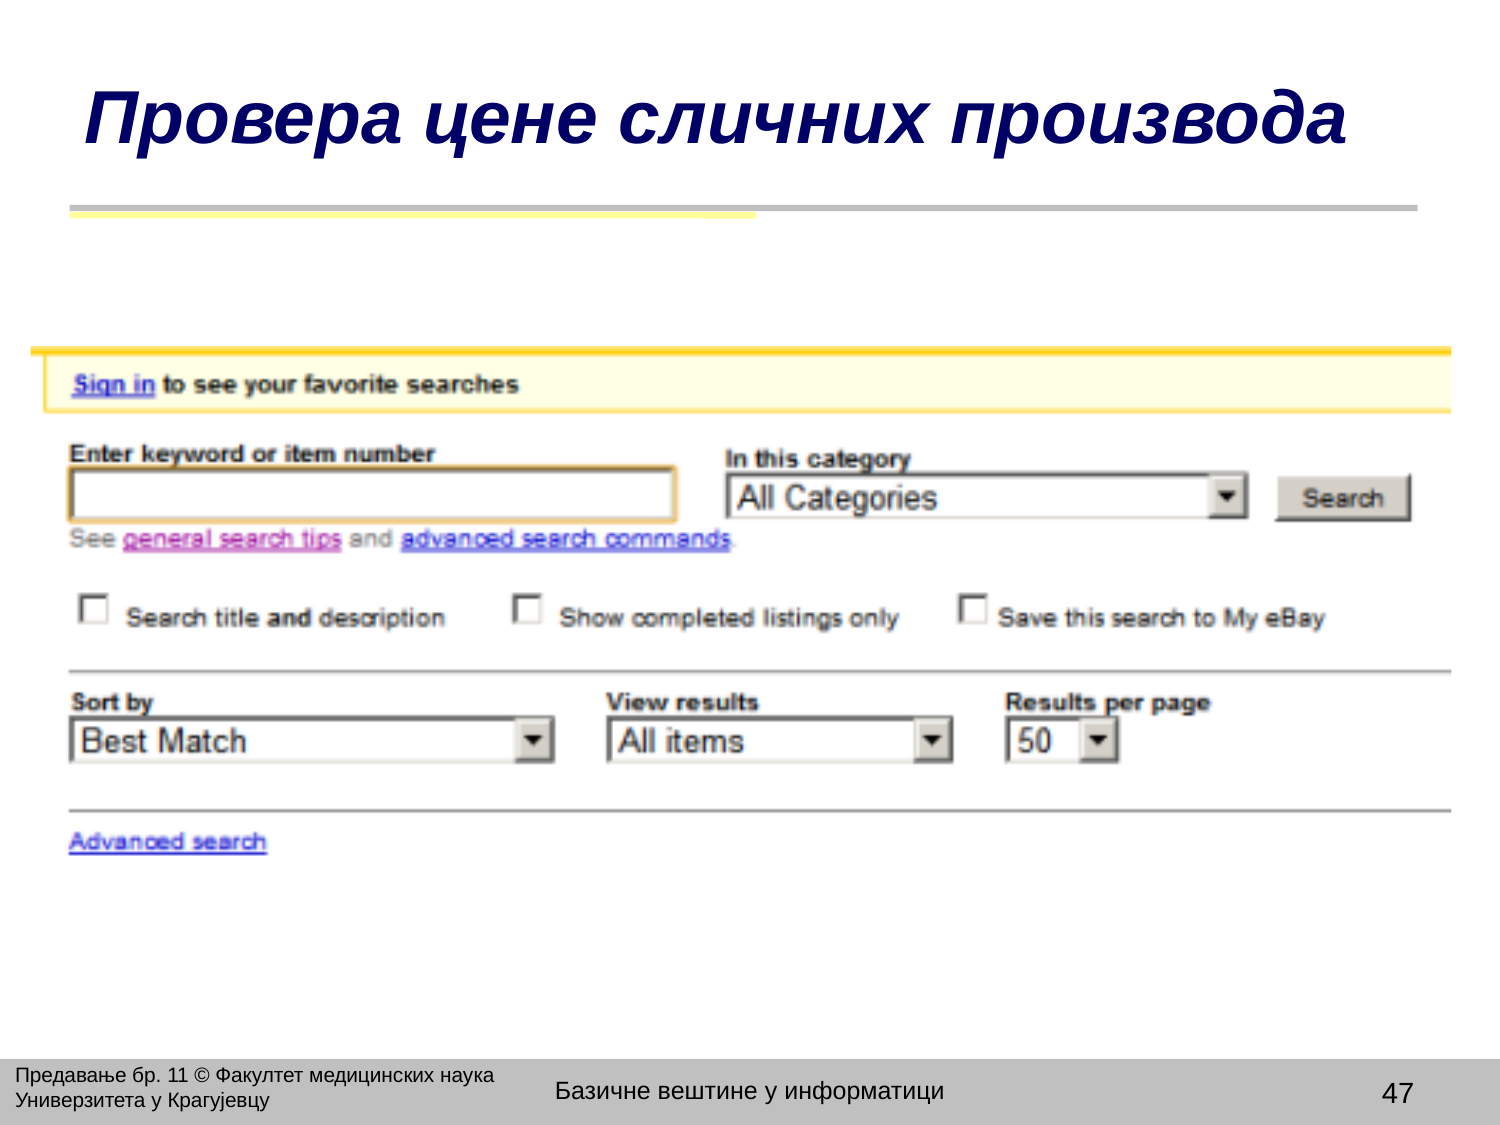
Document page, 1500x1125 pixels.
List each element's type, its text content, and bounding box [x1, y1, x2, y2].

slide_number Предавање бр. 11 © Факултет медицинских наука Универзитета у Крагујевцу [0, 1053, 621, 1108]
picture [30, 346, 1452, 878]
footer Базичне вештине у информатици [512, 1066, 988, 1125]
title Провера цене сличних производа [69, 19, 1426, 208]
slide_number 47 [1079, 1066, 1430, 1125]
